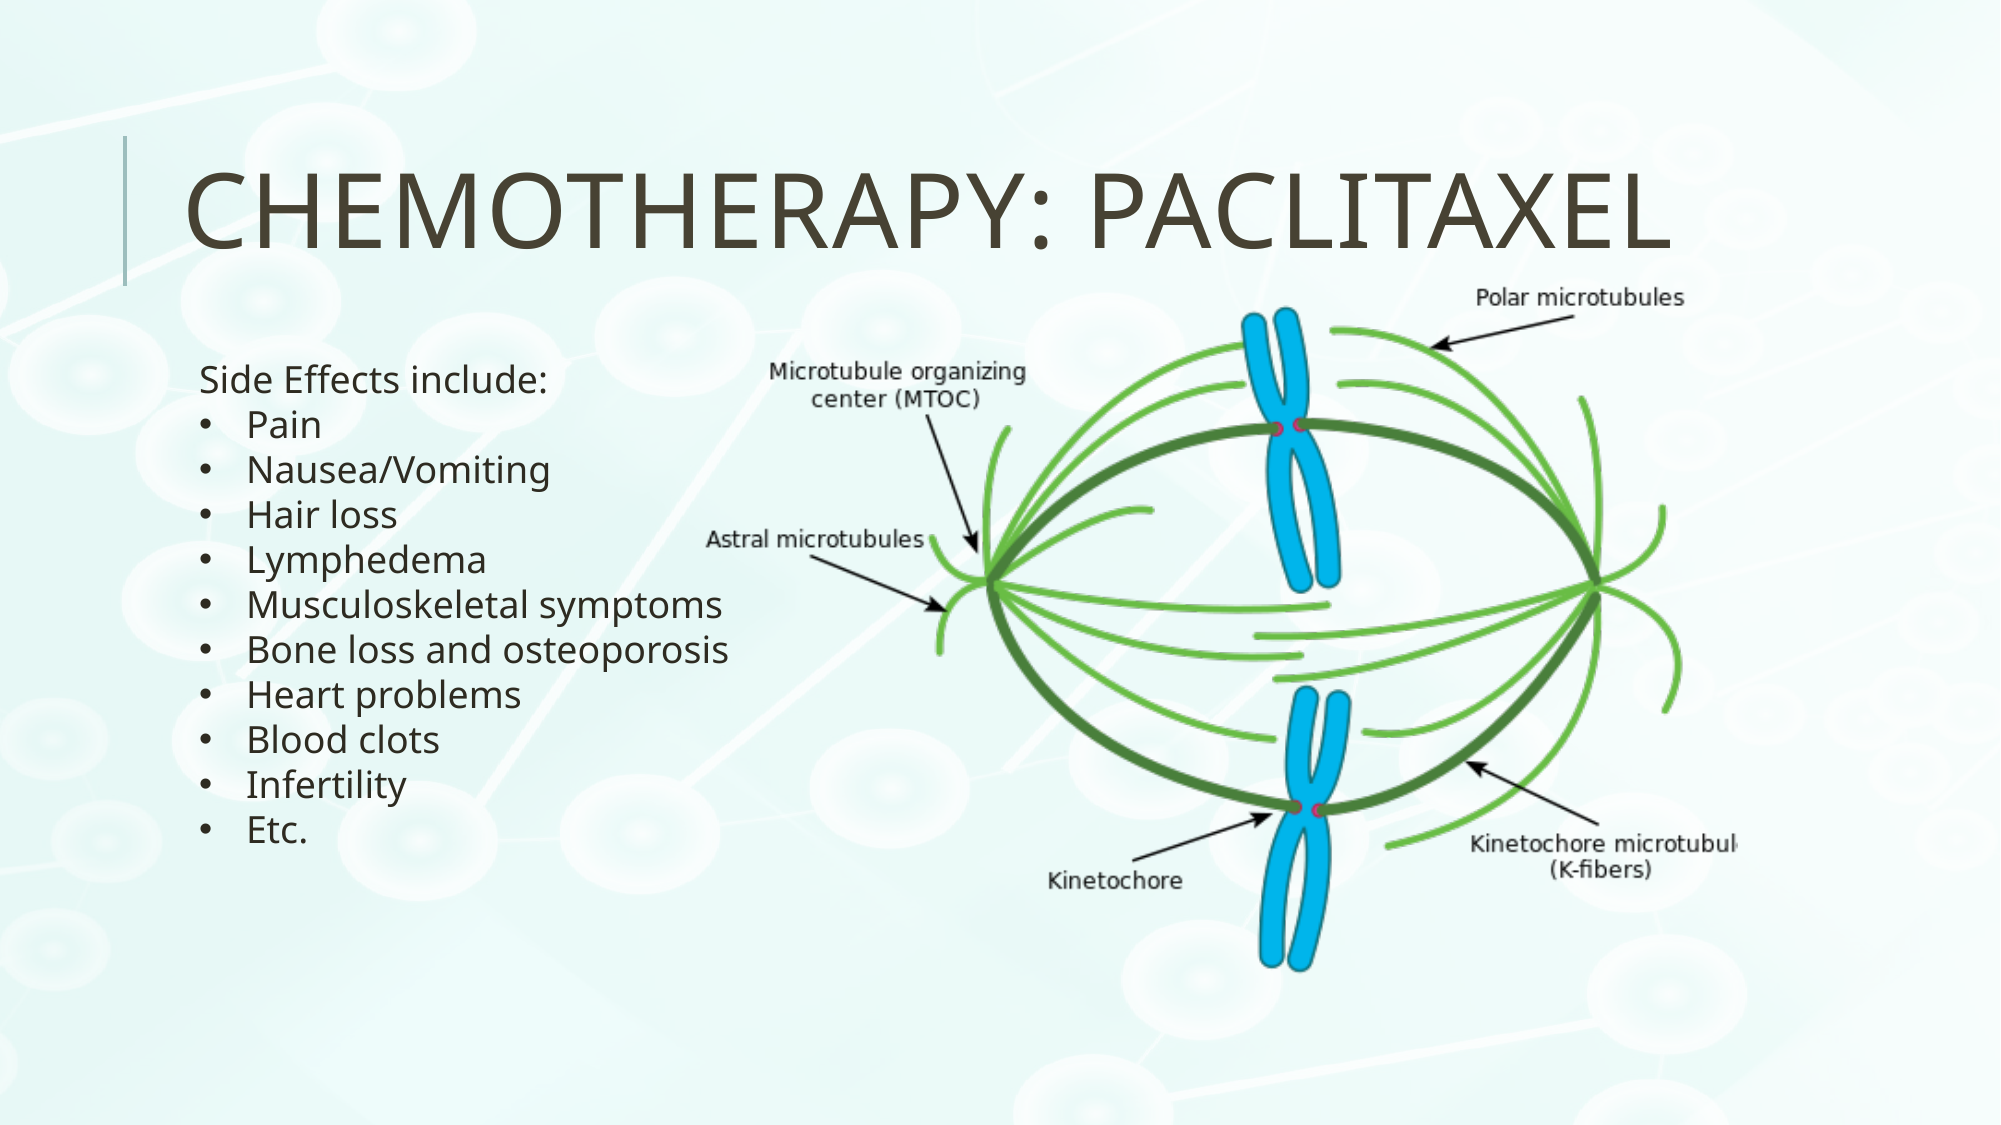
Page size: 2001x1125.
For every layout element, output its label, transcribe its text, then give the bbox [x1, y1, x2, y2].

title Chemotherapy: Paclitaxel [168, 96, 1763, 342]
picture [674, 258, 1738, 1001]
text_box Side Effects include: Pain Nausea/Vomiting Hair loss Lymphedema Musculoskeletal symptoms Bone loss and osteoporosis Heart problems Blood clots Infertility Etc. [184, 349, 667, 859]
